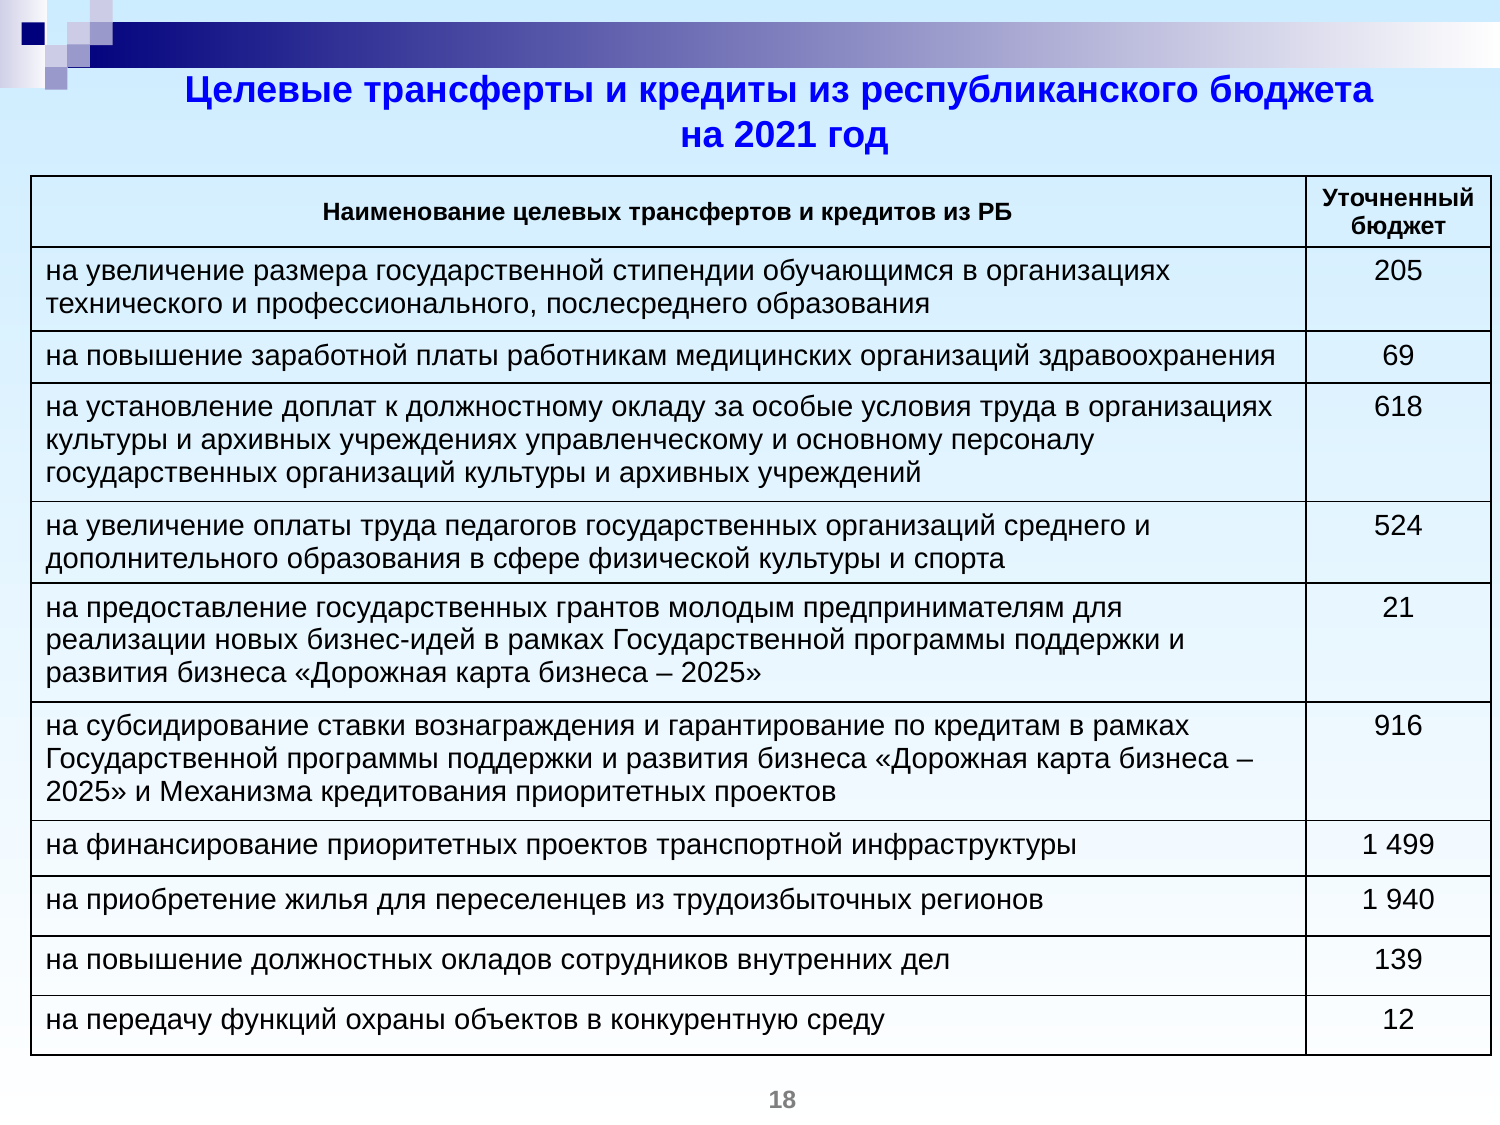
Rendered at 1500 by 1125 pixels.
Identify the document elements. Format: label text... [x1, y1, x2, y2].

table_cell 205 [1307, 248, 1490, 330]
table_cell на финансирование приоритетных проектов транспортной инфраструктуры [32, 821, 1305, 875]
title Целевые трансферты и кредиты из республиканского бюджета на 2021 год [68, 60, 1500, 160]
table_cell на повышение должностных окладов сотрудников внутренних дел [32, 937, 1305, 995]
table_cell 1 499 [1307, 821, 1490, 875]
table_cell 916 [1307, 703, 1490, 820]
table_cell 21 [1307, 584, 1490, 701]
table_cell на повышение заработной платы работникам медицинских организаций здравоохранения [32, 332, 1305, 382]
table_header Наименование целевых трансфертов и кредитов из РБ [32, 177, 1305, 246]
table_cell на предоставление государственных грантов молодым предпринимателям для реализации новых бизнес-идей в рамках Государственной программы поддержки и развития бизнеса «Дорожная карта бизнеса – 2025» [32, 584, 1305, 701]
table_cell на увеличение размера государственной стипендии обучающимся в организациях технического и профессионального, послесреднего образования [32, 248, 1305, 330]
table_cell 139 [1307, 937, 1490, 995]
text_box [1279, 87, 1486, 233]
table_cell 524 [1307, 502, 1490, 582]
text_box 18 [632, 1067, 933, 1125]
table_cell на установление доплат к должностному окладу за особые условия труда в организациях культуры и архивных учреждениях управленческому и основному персоналу государственных организаций культуры и архивных учреждений [32, 384, 1305, 501]
table_header Уточненный бюджет [1307, 177, 1490, 246]
table_cell на увеличение оплаты труда педагогов государственных организаций среднего и дополнительного образования в сфере физической культуры и спорта [32, 502, 1305, 582]
table_cell 12 [1307, 996, 1490, 1054]
table_cell на субсидирование ставки вознаграждения и гарантирование по кредитам в рамках Государственной программы поддержки и развития бизнеса «Дорожная карта бизнеса – 2025» и Механизма кредитования приоритетных проектов [32, 703, 1305, 820]
table_cell на приобретение жилья для переселенцев из трудоизбыточных регионов [32, 877, 1305, 935]
table_cell 618 [1307, 384, 1490, 501]
table_cell на передачу функций охраны объектов в конкурентную среду [32, 996, 1305, 1054]
table_cell 1 940 [1307, 877, 1490, 935]
table_cell 69 [1307, 332, 1490, 382]
